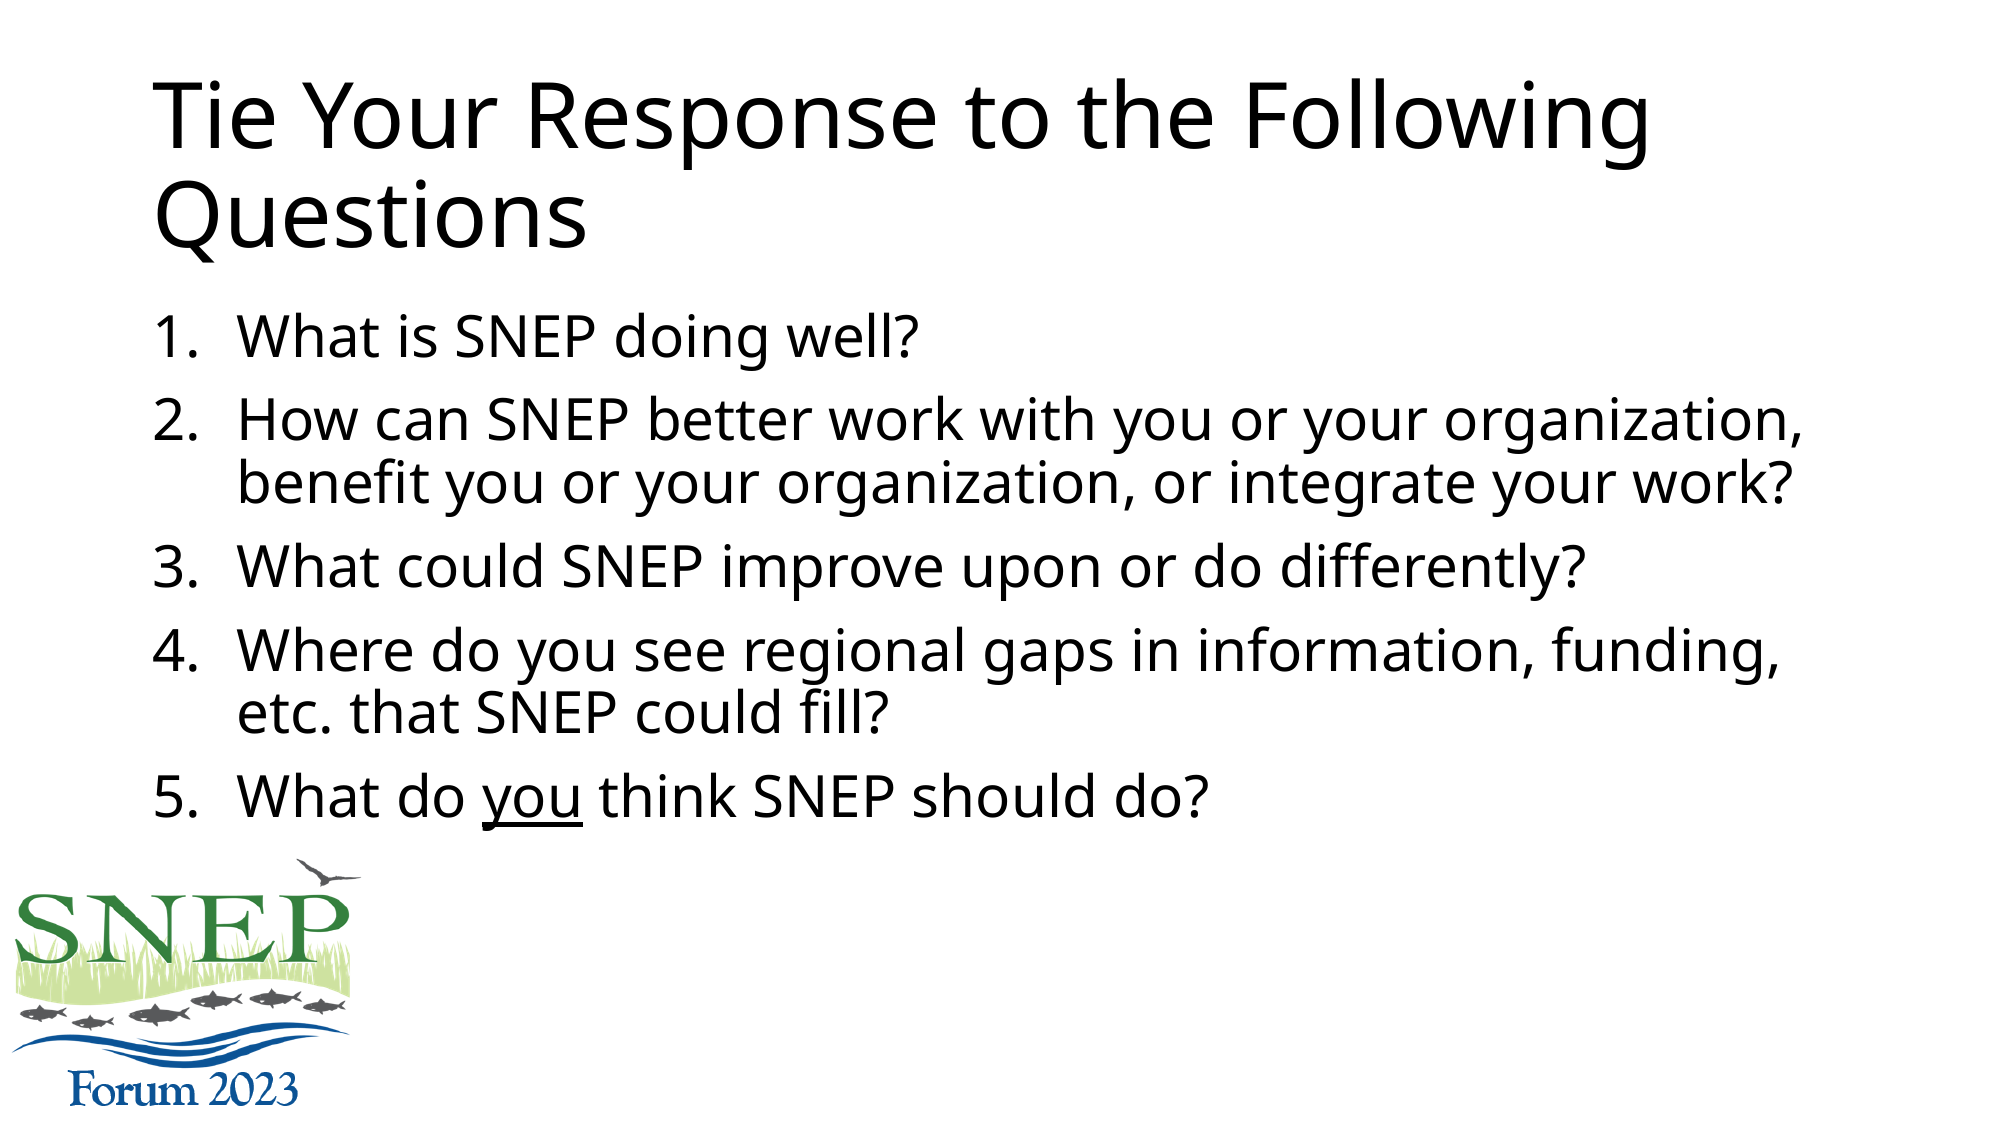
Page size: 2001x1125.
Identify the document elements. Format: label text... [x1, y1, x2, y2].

title Tie Your Response to the Following Questions [137, 59, 1863, 278]
picture [0, 849, 374, 1113]
list What is SNEP doing well? How can SNEP better work with you or your organization, benefit you or your organization, or integrate your work? What could SNEP improve upon or do differently? Where do you see regional gaps in information, funding, etc. that SNEP could fill? What do you think SNEP should do? [137, 299, 1863, 1014]
